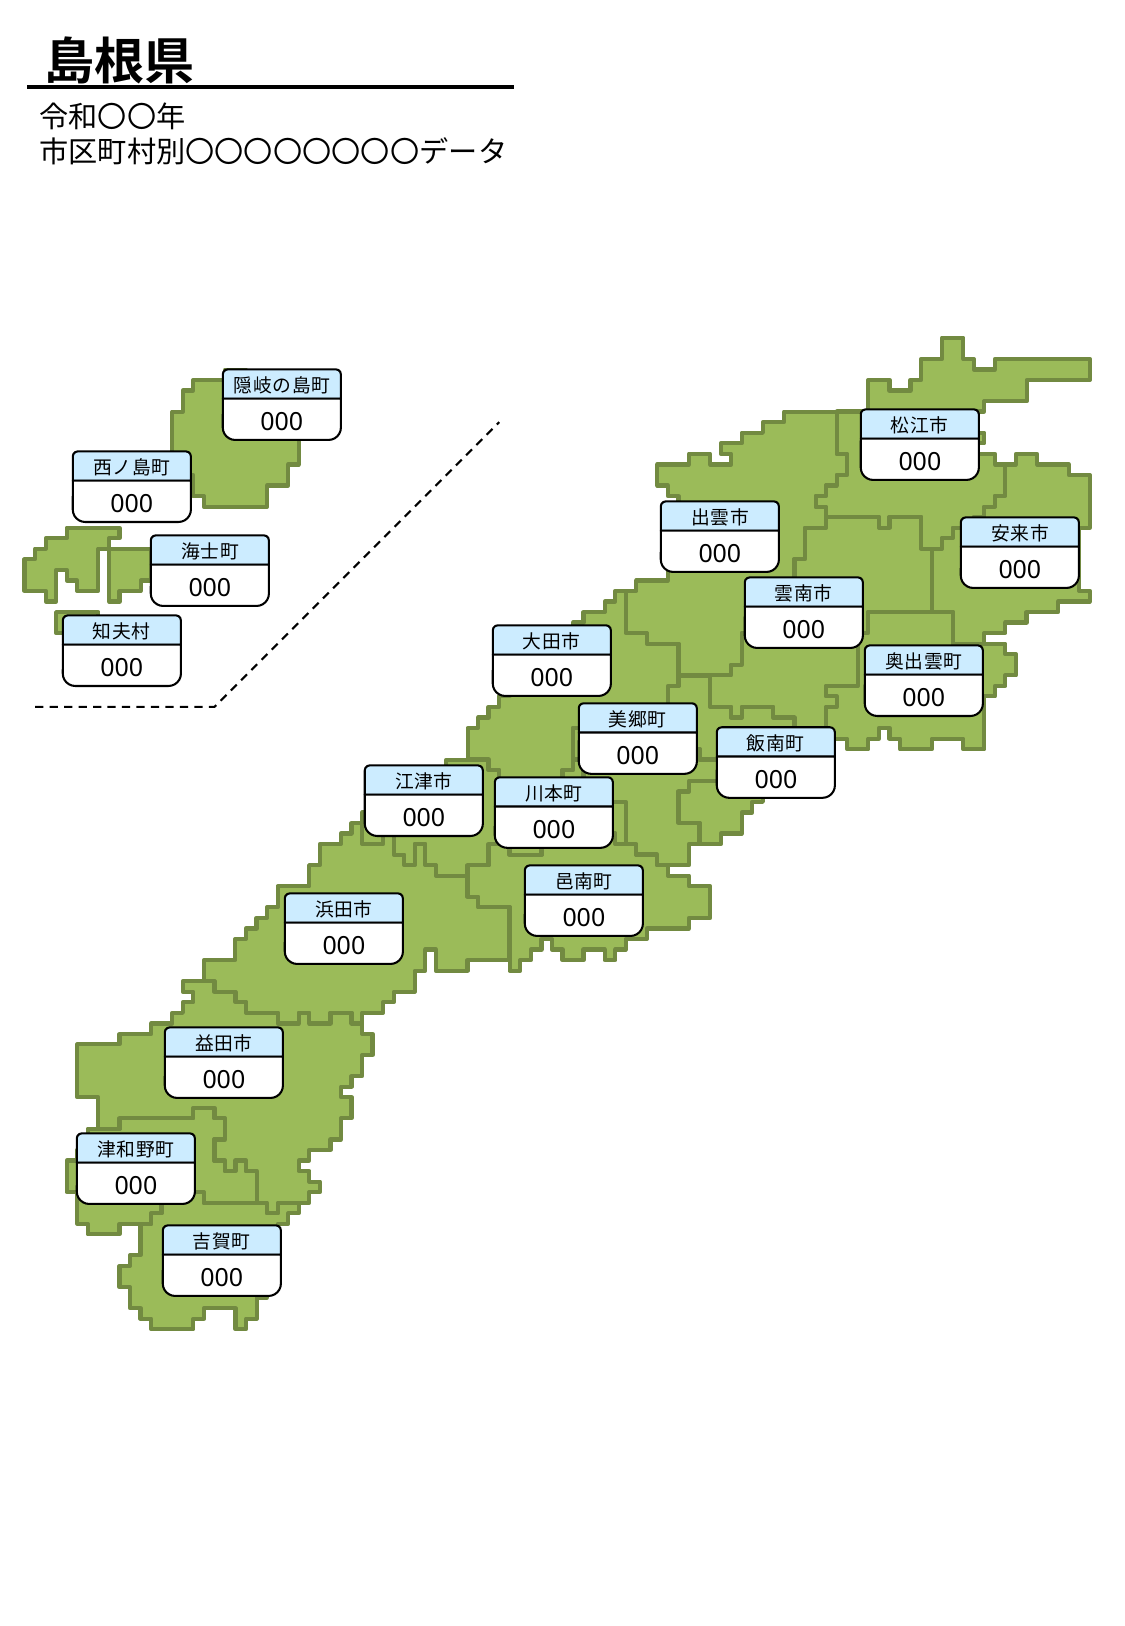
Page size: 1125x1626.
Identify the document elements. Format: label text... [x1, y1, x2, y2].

text_box 令和〇〇年 市区町村別〇〇〇〇〇〇〇〇データ [24, 91, 523, 177]
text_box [524, 865, 644, 937]
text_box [164, 1027, 284, 1099]
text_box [660, 501, 780, 573]
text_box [76, 1133, 196, 1205]
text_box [864, 645, 984, 717]
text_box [364, 765, 484, 837]
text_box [62, 615, 182, 687]
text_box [150, 535, 270, 607]
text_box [24, 337, 1091, 1330]
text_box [494, 777, 614, 849]
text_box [222, 369, 342, 441]
text_box 島根県 [29, 22, 210, 85]
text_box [716, 727, 836, 799]
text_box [492, 625, 612, 697]
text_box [284, 893, 404, 965]
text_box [960, 517, 1080, 589]
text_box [578, 703, 698, 775]
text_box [860, 409, 980, 481]
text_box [744, 577, 864, 649]
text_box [72, 451, 192, 523]
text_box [162, 1225, 282, 1297]
